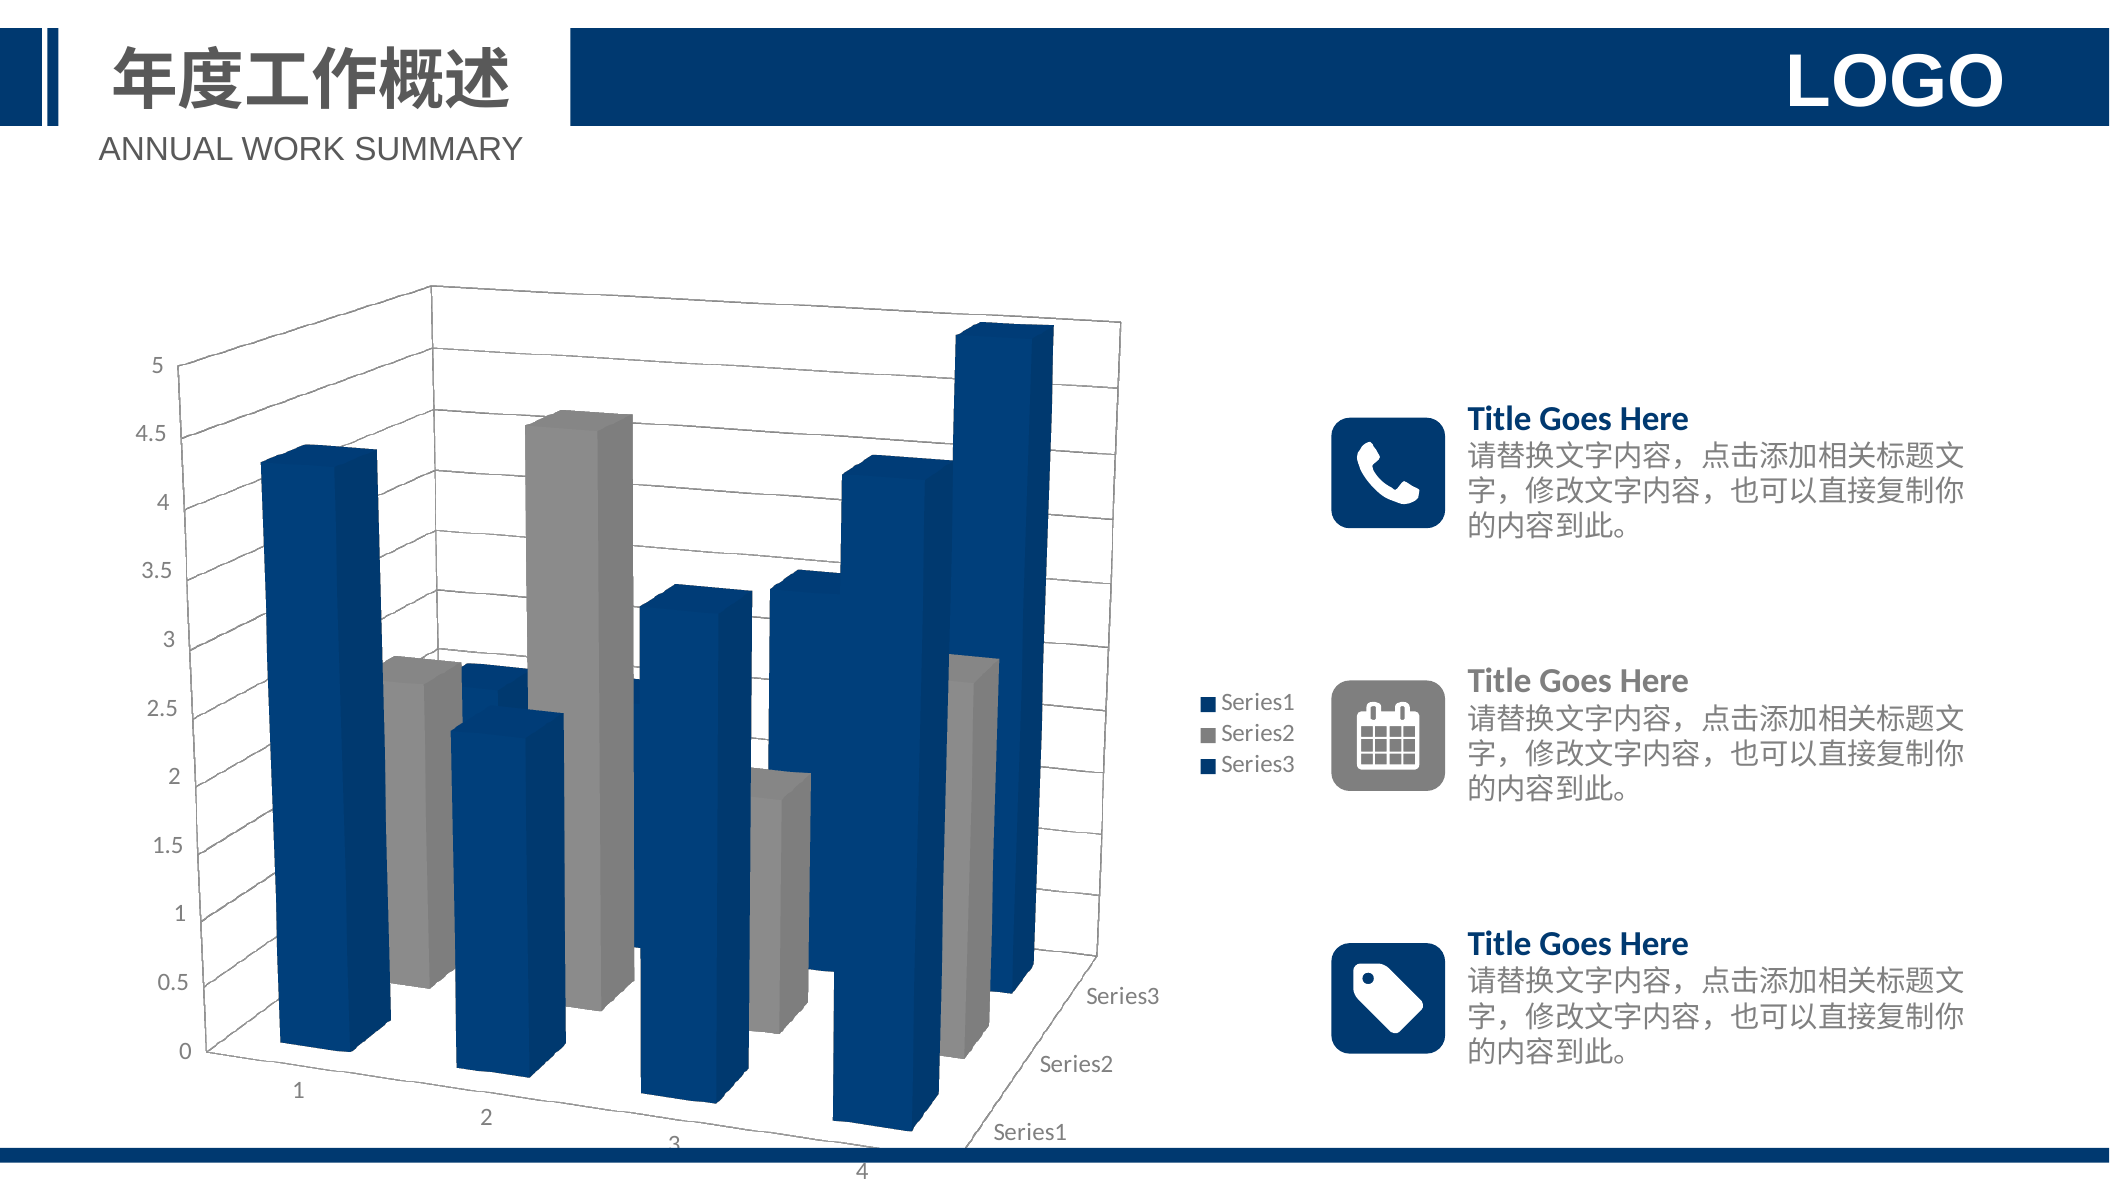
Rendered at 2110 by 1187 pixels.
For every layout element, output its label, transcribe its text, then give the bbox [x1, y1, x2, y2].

text_box Title Goes Here 请替换文字内容，点击添加相关标题文字，修改文字内容，也可以直接复制你的内容到此。 [1452, 650, 2007, 813]
chart [102, 266, 1316, 1187]
text_box [0, 1147, 102, 1164]
text_box [569, 27, 2110, 127]
text_box [0, 27, 43, 127]
text_box ANNUAL WORK SUMMARY [83, 119, 540, 175]
text_box [1316, 1147, 2110, 1164]
text_box 年度工作概述 [96, 28, 527, 119]
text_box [1331, 680, 1446, 791]
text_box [1331, 417, 1446, 529]
text_box [46, 27, 59, 127]
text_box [1331, 943, 1446, 1054]
text_box Title Goes Here 请替换文字内容，点击添加相关标题文字，修改文字内容，也可以直接复制你的内容到此。 [1452, 387, 2007, 550]
text_box LOGO [1739, 31, 2053, 122]
text_box Title Goes Here 请替换文字内容，点击添加相关标题文字，修改文字内容，也可以直接复制你的内容到此。 [1452, 913, 2007, 1076]
